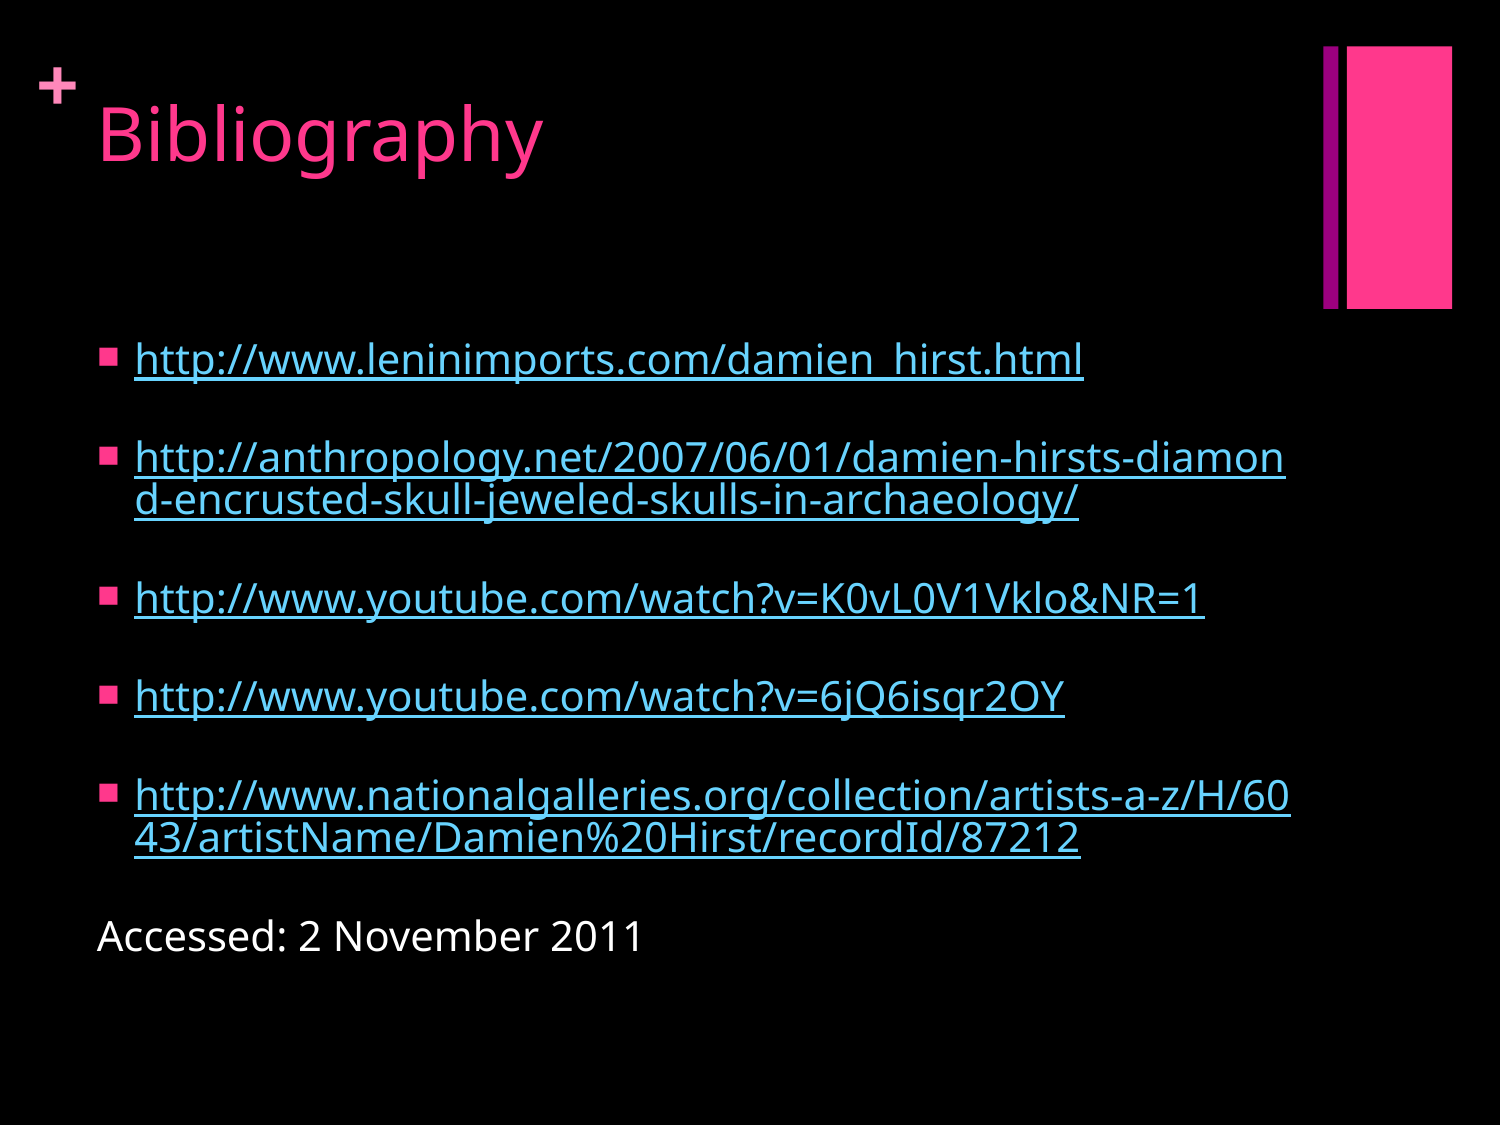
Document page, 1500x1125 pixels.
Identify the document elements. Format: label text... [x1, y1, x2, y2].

list http://www.leninimports.com/damien_hirst.html http://anthropology.net/2007/06/01/damien-hirsts-diamond-encrusted-skull-jeweled-skulls-in-archaeology/ http://www.youtube.com/watch?v=K0vL0V1Vklo&NR=1 http://www.youtube.com/watch?v=6jQ6isqr2OY http://www.nationalgalleries.org/collection/artists-a-z/H/6043/artistName/Damien%20Hirst/recordId/87212 Accessed: 2 November 2011 [81, 324, 1322, 1005]
title Bibliography [81, 79, 1322, 263]
